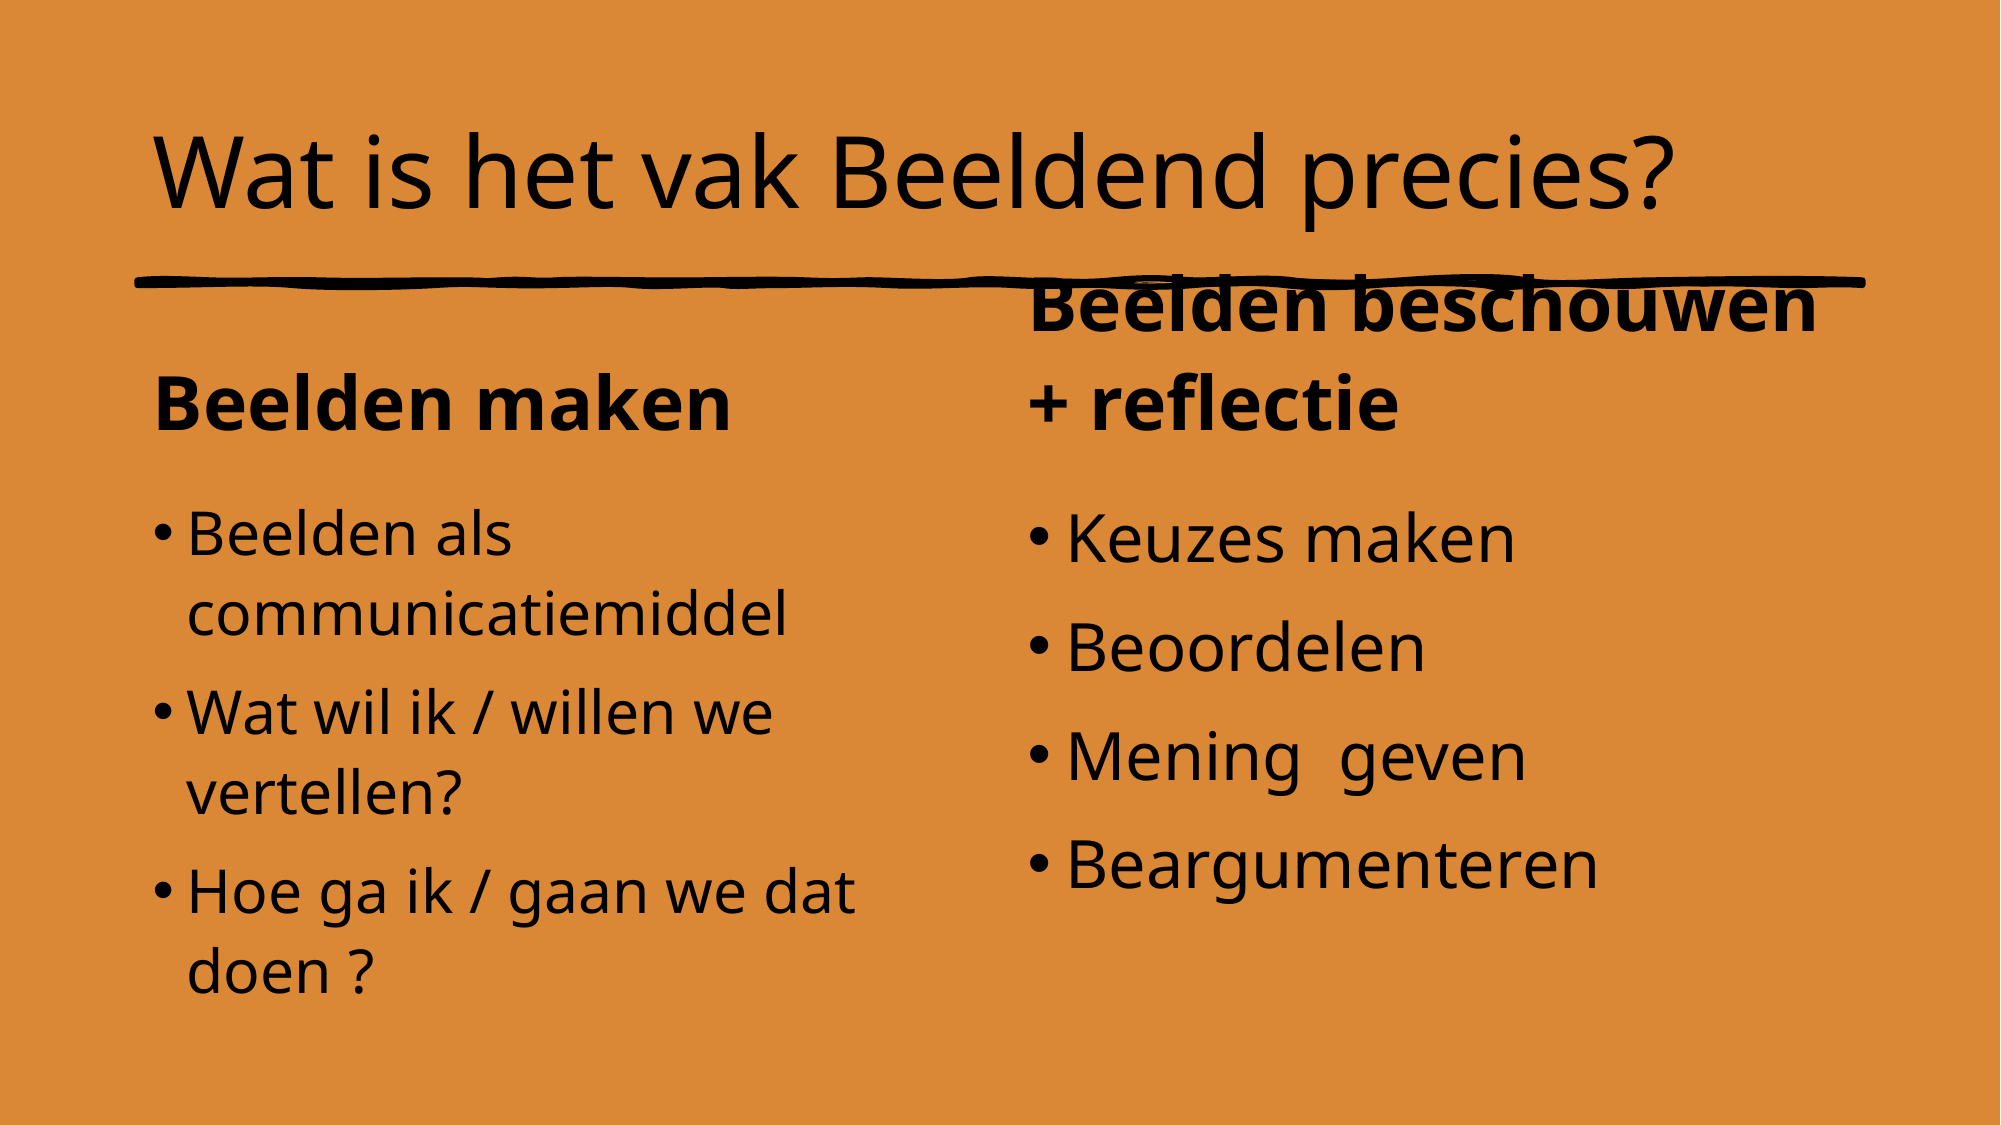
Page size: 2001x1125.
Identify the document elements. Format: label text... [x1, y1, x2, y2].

list Beelden als communicatiemiddel Wat wil ik / willen we vertellen? Hoe ga ik / gaan we dat doen ? [137, 479, 984, 1016]
list Keuzes maken Beoordelen Mening geven Beargumenteren [1012, 479, 1863, 1016]
list Beelden maken [137, 318, 984, 454]
list Beelden beschouwen + reflectie [1012, 318, 1863, 454]
title Wat is het vak Beeldend precies? [137, 59, 1863, 278]
